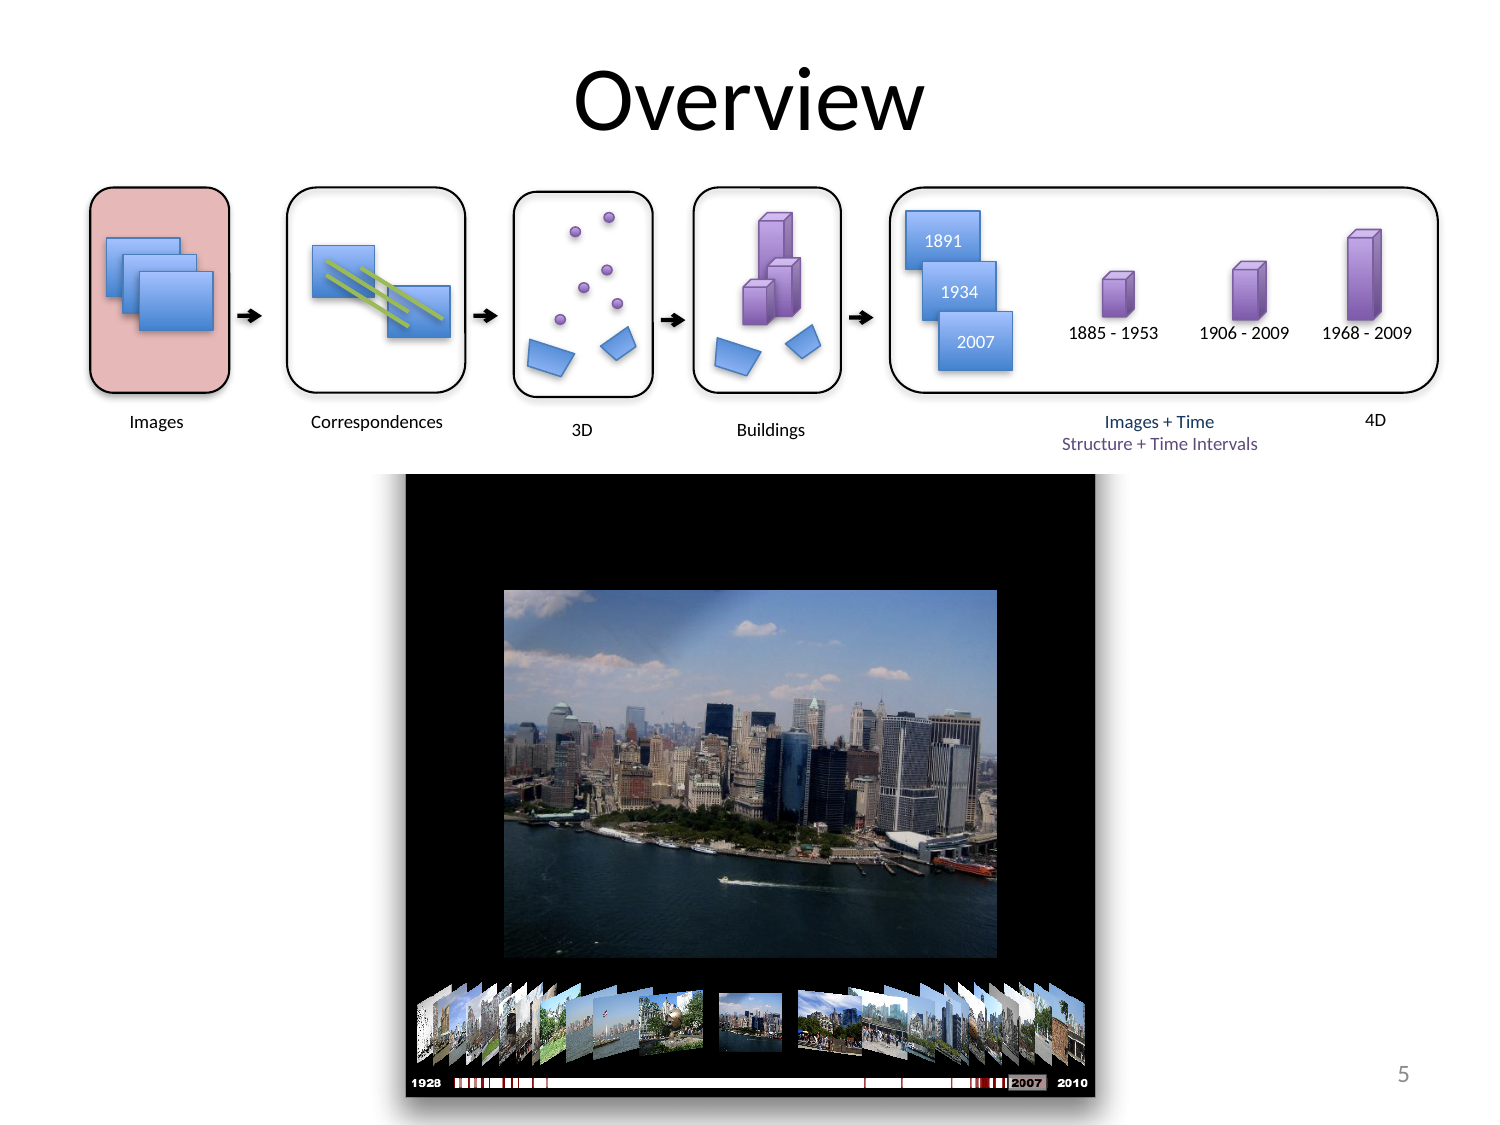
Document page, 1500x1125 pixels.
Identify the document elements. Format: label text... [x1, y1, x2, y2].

text_box [1101, 270, 1135, 313]
text_box [286, 188, 467, 394]
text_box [312, 245, 451, 338]
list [367, 474, 1133, 1125]
text_box [784, 324, 822, 360]
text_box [771, 259, 796, 265]
text_box [714, 337, 762, 377]
text_box [106, 237, 181, 297]
text_box 3D [556, 410, 647, 448]
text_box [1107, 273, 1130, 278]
text_box [1347, 228, 1382, 313]
text_box Images [114, 402, 205, 440]
text_box Images + Time Structure + Time Intervals [1012, 401, 1307, 462]
text_box [766, 257, 802, 318]
title Overview [75, 0, 1425, 188]
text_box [762, 214, 788, 220]
text_box [512, 190, 654, 398]
text_box 1934 [922, 261, 997, 321]
text_box 1891 [905, 210, 981, 270]
text_box 2007 [938, 311, 1013, 371]
slide_number 5 [1138, 1042, 1425, 1103]
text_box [1237, 263, 1262, 268]
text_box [524, 212, 638, 373]
text_box [758, 211, 793, 277]
text_box [1232, 260, 1267, 313]
text_box 1968 - 2009 [1307, 313, 1438, 351]
text_box [742, 278, 776, 326]
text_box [747, 281, 770, 286]
text_box 4D [1350, 400, 1422, 438]
text_box 1906 - 2009 [1184, 313, 1307, 351]
text_box Buildings [722, 410, 850, 448]
text_box [122, 254, 197, 314]
text_box 1885 - 1953 [1053, 313, 1184, 351]
text_box [889, 188, 1439, 394]
text_box [692, 188, 842, 394]
text_box [89, 188, 231, 394]
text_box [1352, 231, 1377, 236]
text_box [139, 271, 214, 331]
text_box Correspondences [296, 402, 475, 440]
